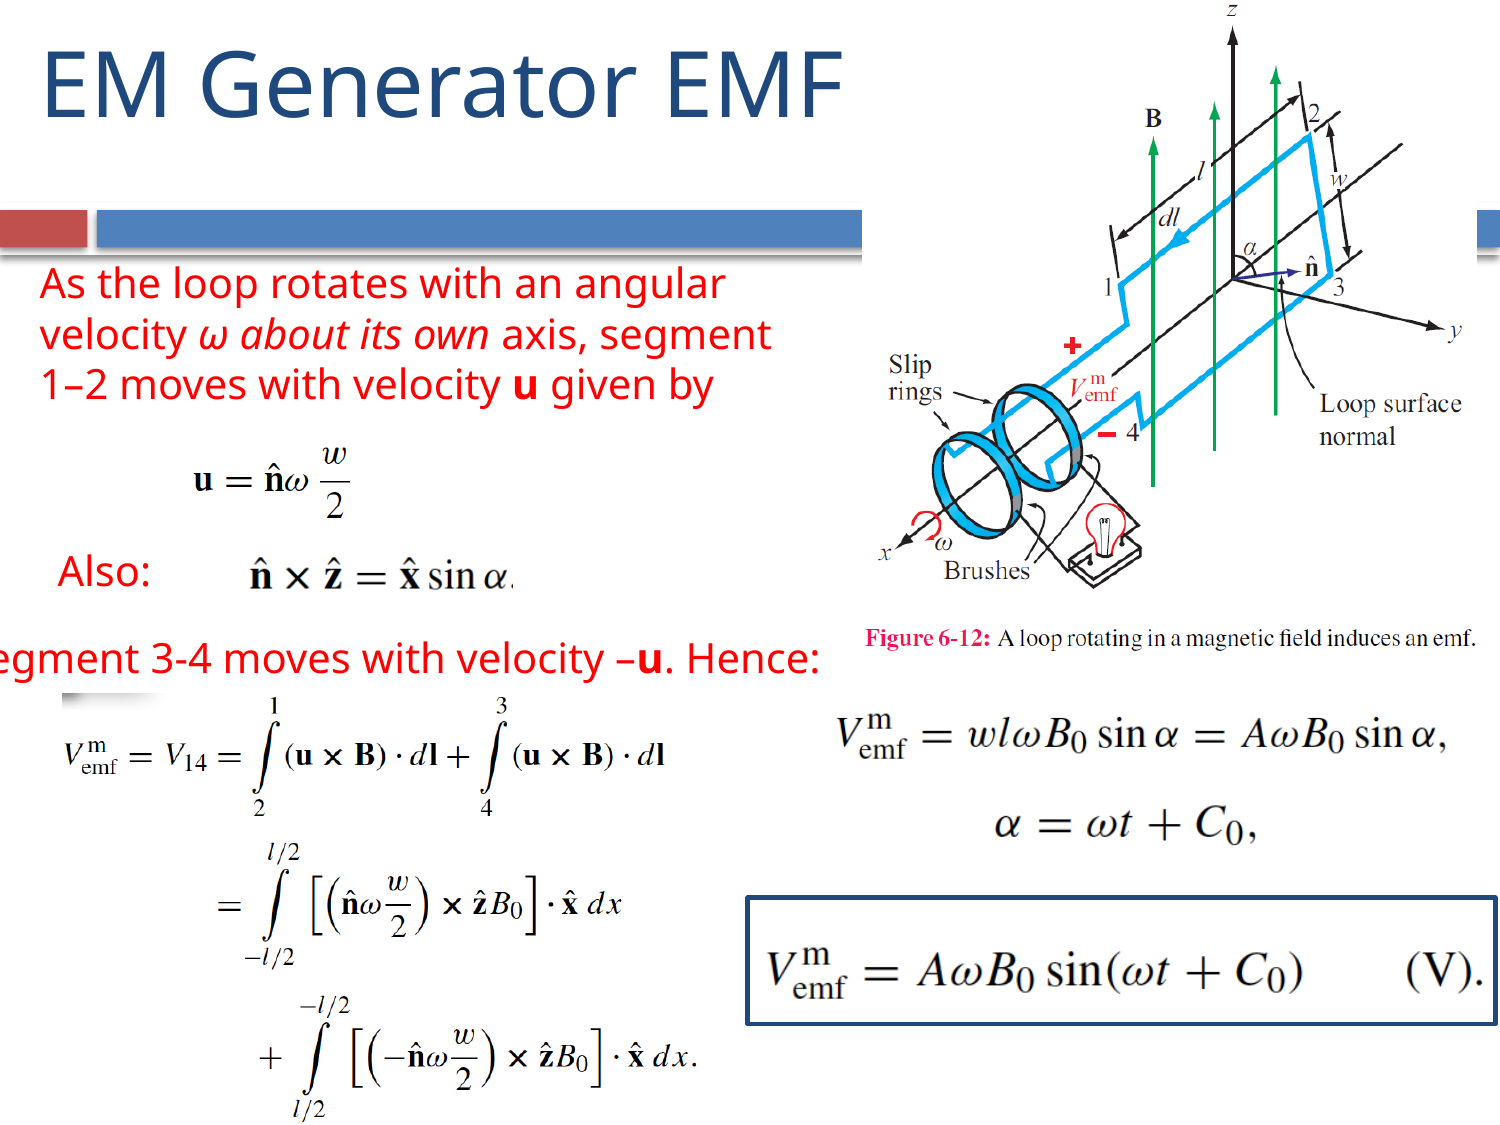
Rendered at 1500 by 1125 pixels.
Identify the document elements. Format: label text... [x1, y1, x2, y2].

picture [62, 693, 701, 1125]
text_box Segment 3-4 moves with velocity –u. Hence: [0, 624, 836, 690]
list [862, 0, 1477, 657]
title EM Generator EMF [24, 0, 860, 163]
text_box Also: [42, 537, 167, 603]
picture [749, 899, 1494, 1023]
picture [824, 674, 1451, 879]
picture [174, 412, 513, 626]
text_box As the loop rotates with an angular velocity ω about its own axis, segment 1–2 moves with velocity u given by [24, 249, 788, 415]
